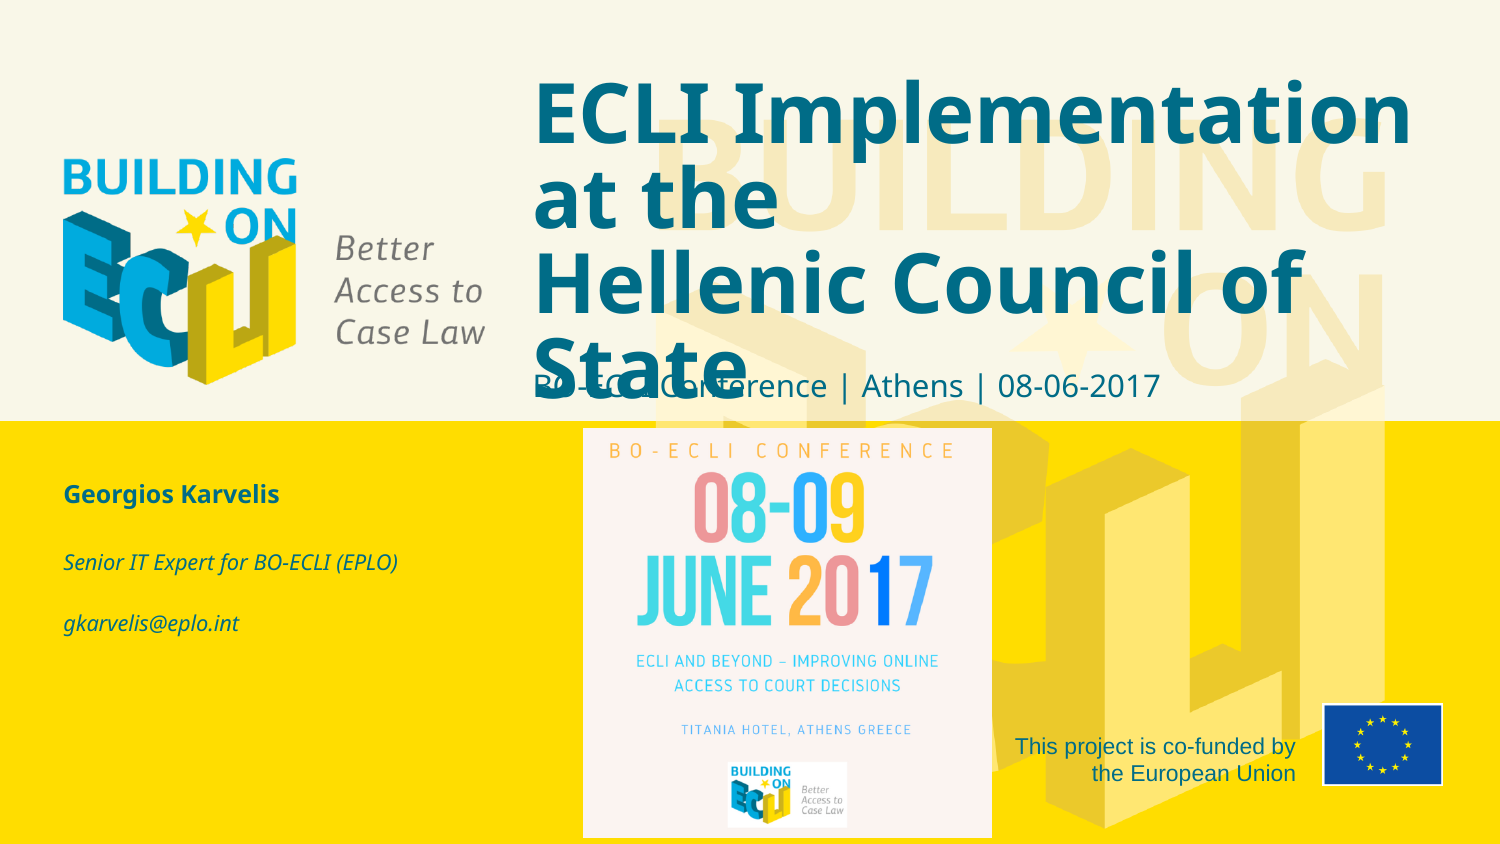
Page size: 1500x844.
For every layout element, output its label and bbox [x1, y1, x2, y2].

picture [610, 378, 619, 394]
picture [539, 378, 547, 384]
picture [599, 367, 645, 388]
picture [724, 379, 735, 389]
picture [0, 0, 1500, 844]
picture [665, 378, 673, 394]
text_box [997, 703, 1444, 790]
picture [685, 383, 693, 388]
text_box [532, 75, 1500, 367]
picture [631, 378, 644, 389]
